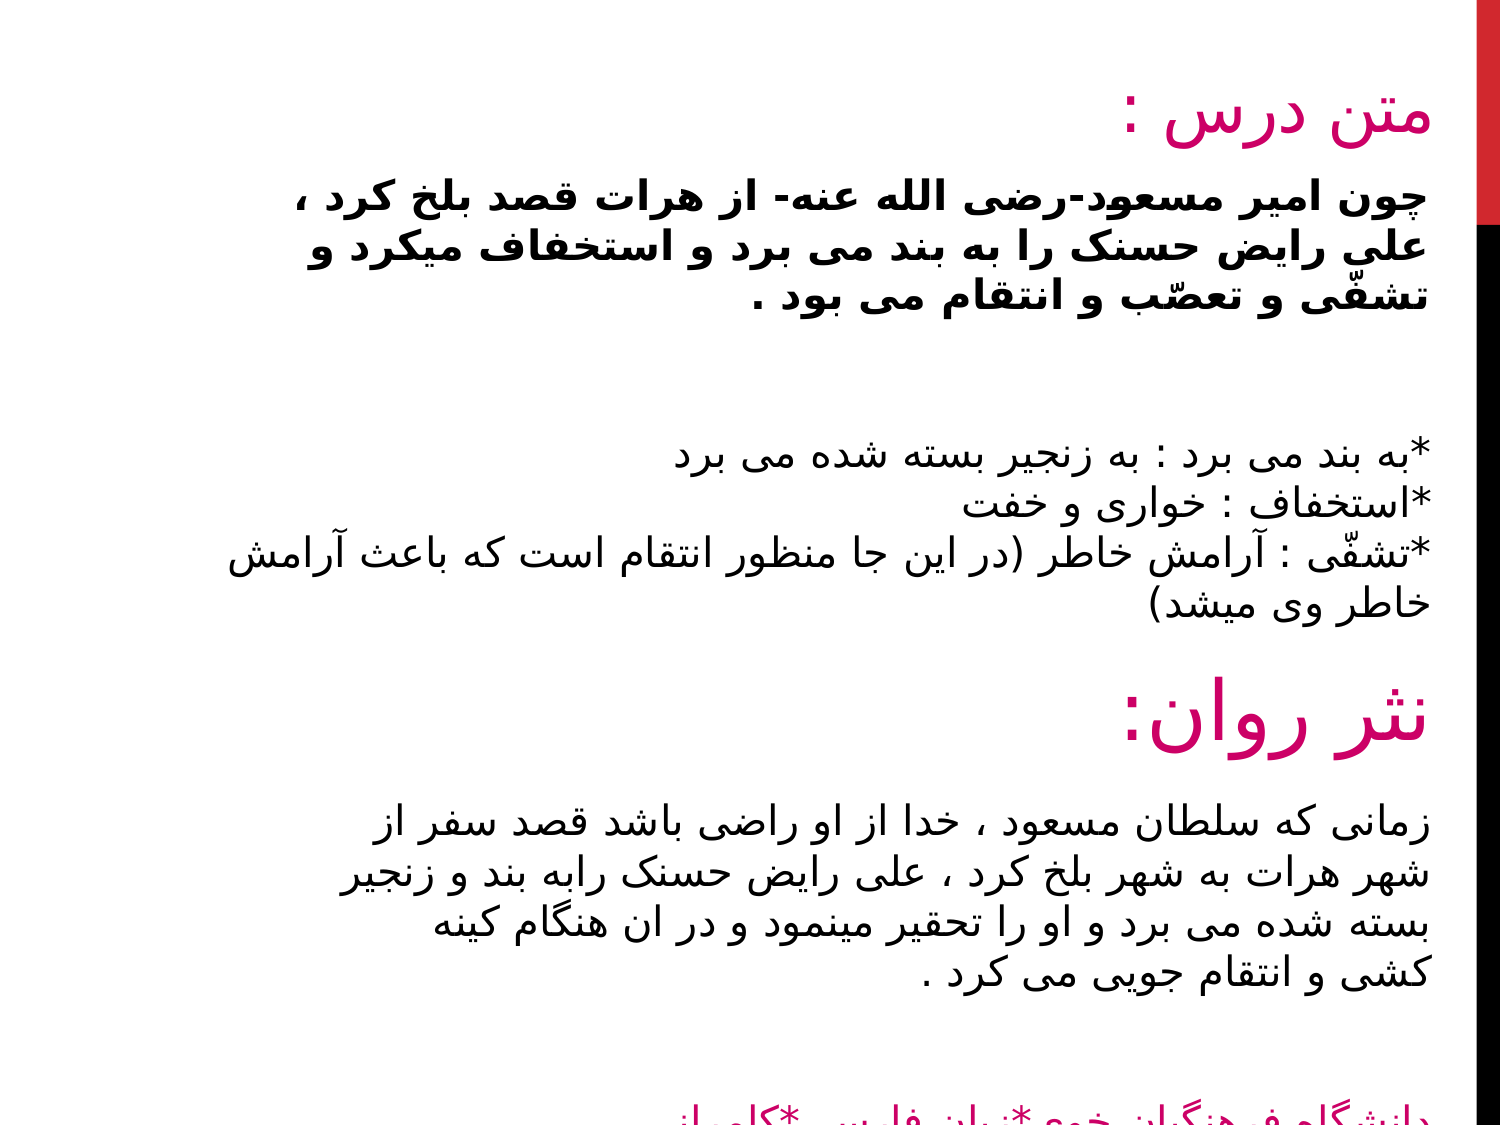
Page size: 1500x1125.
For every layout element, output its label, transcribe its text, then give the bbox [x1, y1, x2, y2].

text_box *به بند می برد : به زنجیر بسته شده می برد *استخفاف : خواری و خفت *تشفّی : آرامش خاطر (در این جا منظور انتقام است که باعث آرامش خاطر وی میشد) [112, 418, 1447, 734]
text_box نثر روان: [1057, 649, 1447, 765]
text_box زمانی که سلطان مسعود ، خدا از او راضی باشد قصد سفر از شهر هرات به شهر بلخ کرد ، علی رایض حسنک رابه بند و زنجیر بسته شده می برد و او را تحقیر مینمود و در ان هنگام کینه کشی و انتقام جویی می کرد . دانشگاه فرهنگیان خوی*زبان فارسی*کامرانی [324, 786, 1447, 1125]
title متن درس : [1104, 0, 1477, 155]
list چون امیر مسعود-رضی الله عنه- از هرات قصد بلخ کرد ، علی رایض حسنک را به بند می برد و استخفاف میکرد و تشفّی و تعصّب و انتقام می بود . [194, 160, 1445, 330]
